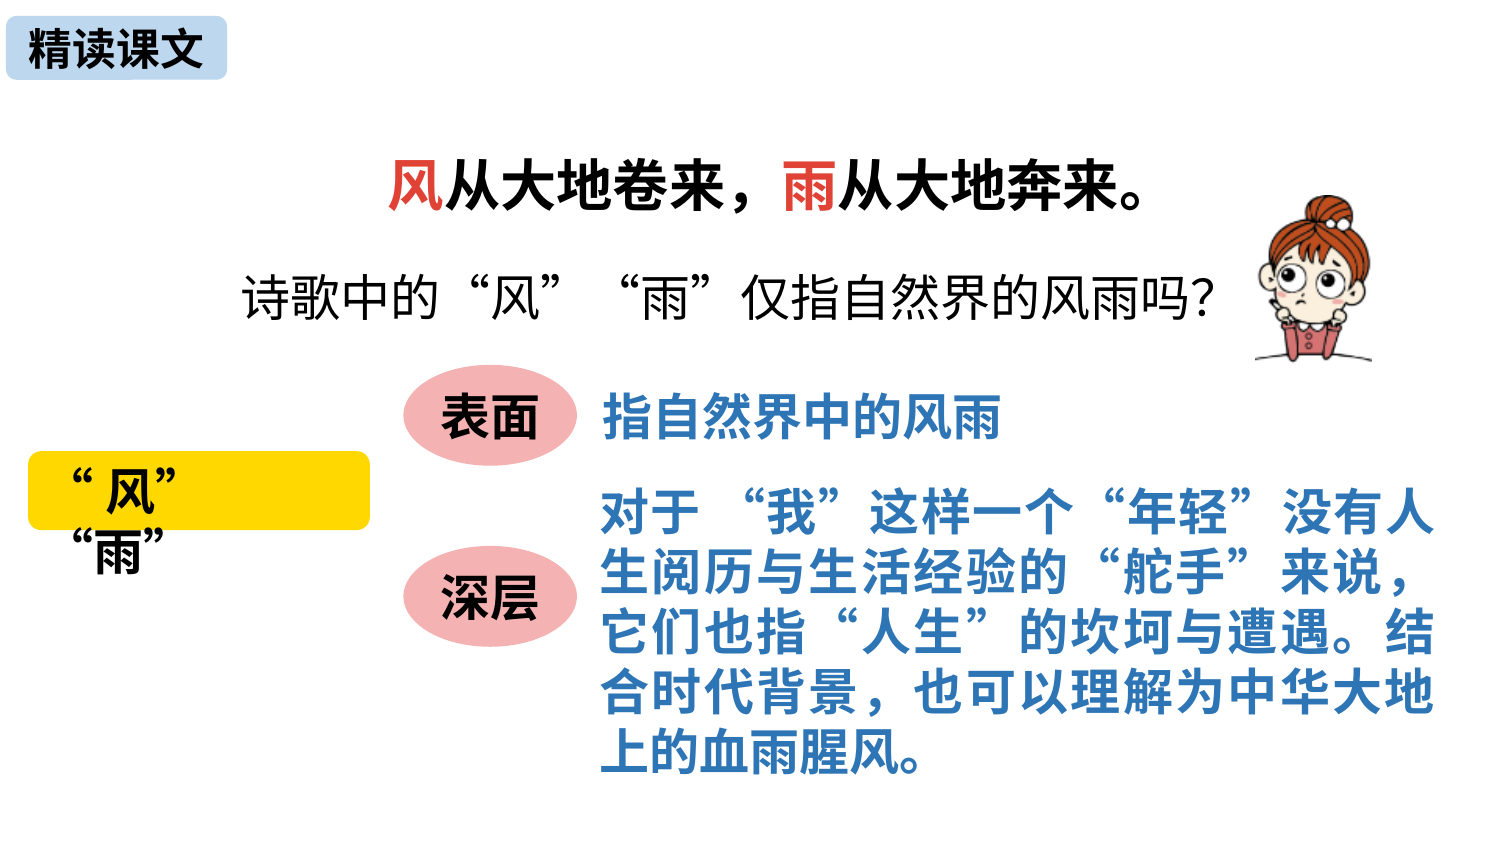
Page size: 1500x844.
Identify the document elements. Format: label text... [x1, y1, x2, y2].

text_box 指自然界中的风雨 [591, 379, 1014, 451]
text_box 精读课文 [4, 14, 229, 81]
text_box 对于 “我”这样一个“年轻”没有人生阅历与生活经验的“舵手”来说，它们也指“人生”的坎坷与遭遇。结合时代背景，也可以理解为中华大地上的血雨腥风。 [588, 475, 1447, 787]
picture [1254, 195, 1372, 365]
text_box 诗歌中的“风”“雨”仅指自然界的风雨吗？ [227, 260, 1254, 332]
text_box 表面 [403, 364, 577, 466]
text_box 深层 [403, 545, 577, 647]
text_box “风”“雨” [28, 451, 370, 531]
text_box 风从大地卷来，雨从大地奔来。 [376, 144, 1224, 224]
